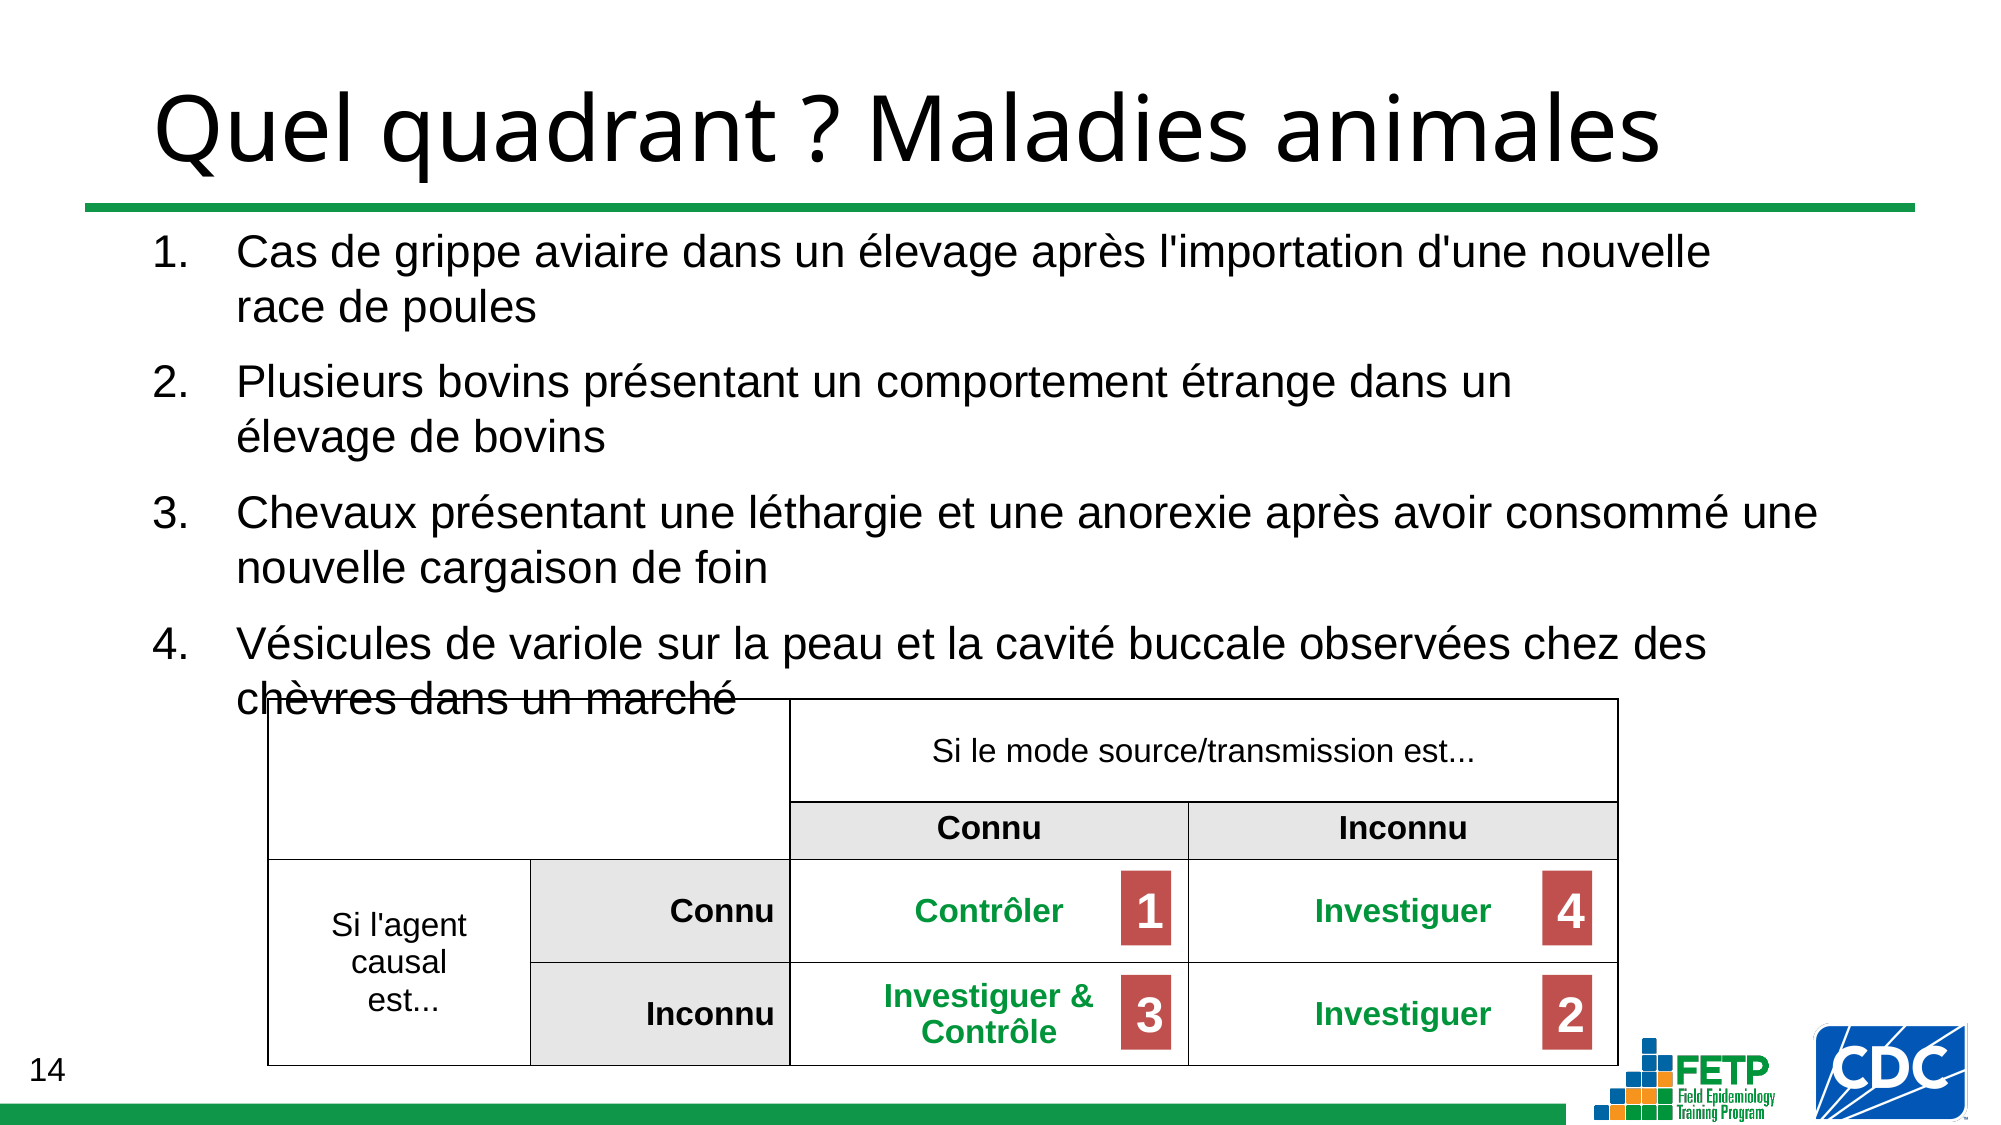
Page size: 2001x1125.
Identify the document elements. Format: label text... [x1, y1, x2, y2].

picture [1594, 1038, 1775, 1122]
table_cell Investiguer [1189, 860, 1617, 962]
table_cell Contrôler [791, 860, 1188, 962]
table_cell Connu [791, 803, 1188, 859]
table_cell Connu [531, 860, 789, 962]
table_cell Investiguer & Contrôle [791, 963, 1188, 1065]
table_cell Investiguer [1189, 963, 1617, 1065]
text_box Quel quadrant ? Maladies animales [137, 75, 1863, 207]
table_cell Inconnu [1189, 803, 1617, 859]
table_cell Si l'agent causal est... [269, 860, 530, 1065]
list Cas de grippe aviaire dans un élevage après l'importation d'une nouvelle race de poules Plusieurs bovins présentant un comportement étrange dans un élevage de bovins Chevaux présentant une léthargie et une anorexie après avoir consommé une nouvelle cargaison de foin Vésicules de variole sur la peau et la cavité buccale observées chez des chèvres dans un marché [137, 213, 1863, 975]
table_header [269, 700, 789, 859]
table_cell Inconnu [531, 963, 789, 1065]
table_header Si le mode source/transmission est... [791, 700, 1617, 801]
picture [1813, 1023, 1968, 1122]
